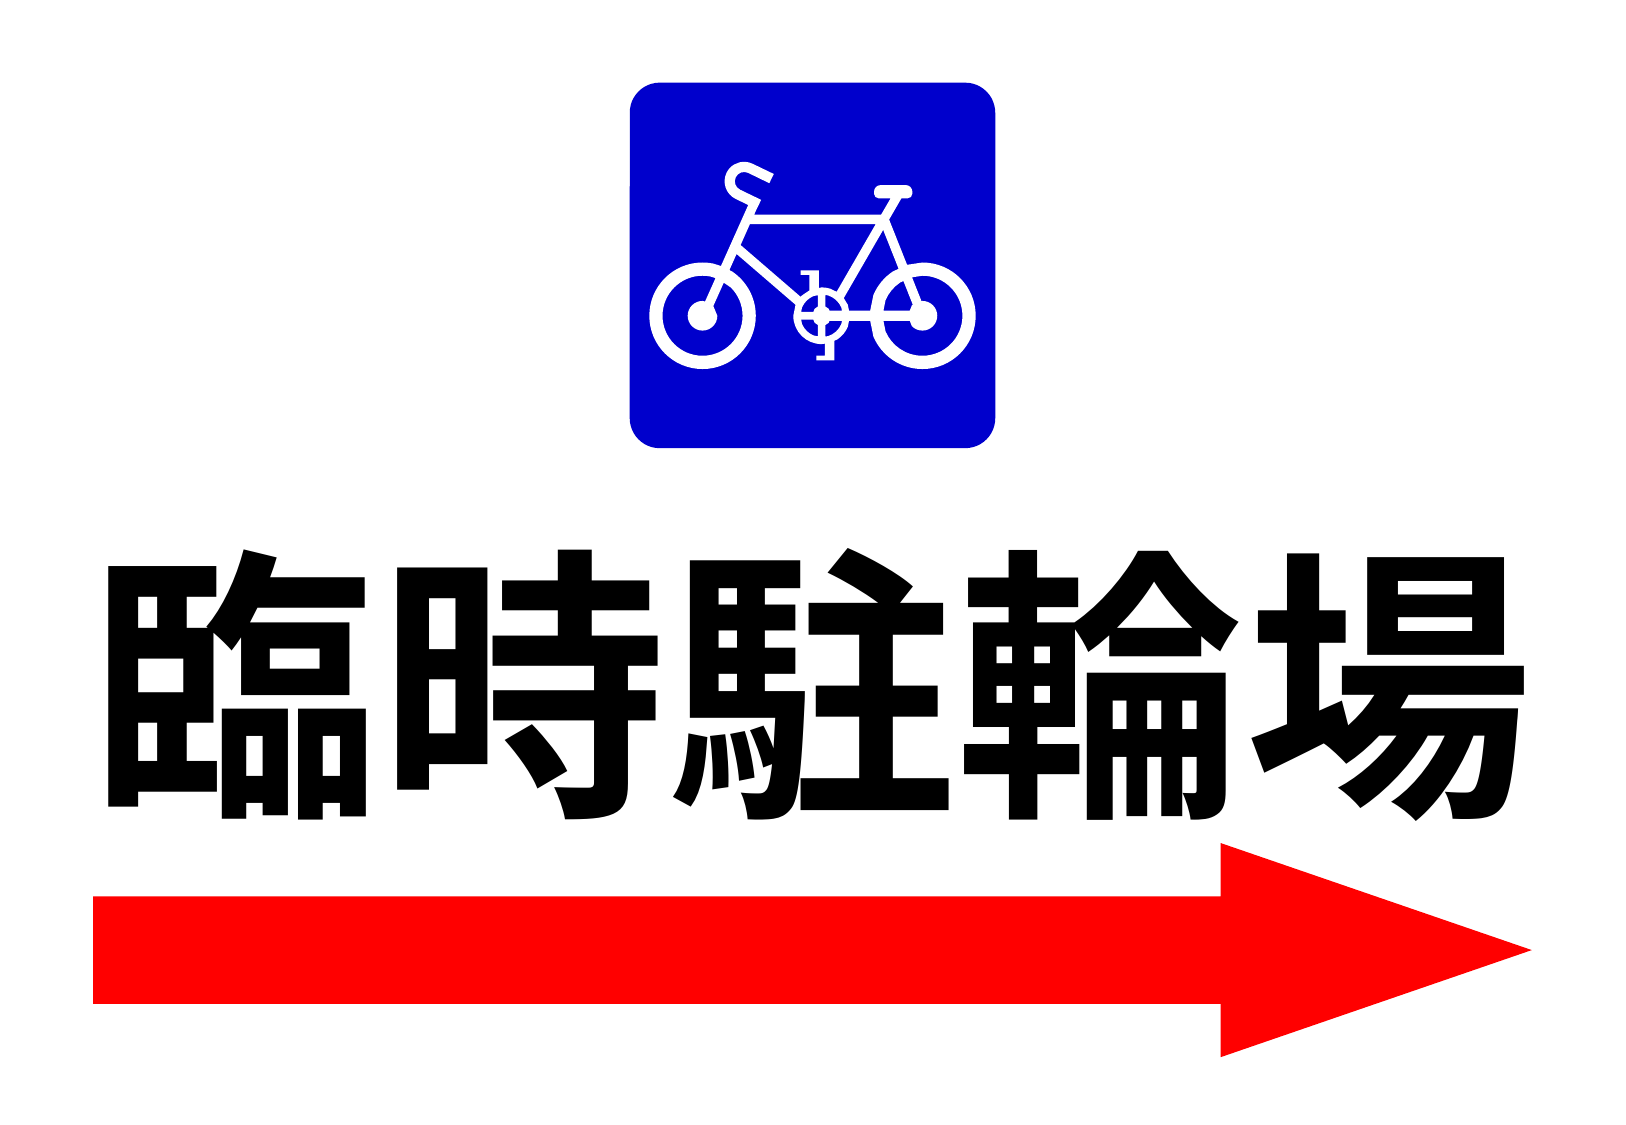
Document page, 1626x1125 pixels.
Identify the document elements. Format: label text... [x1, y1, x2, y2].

text_box 臨時駐輪場 [0, 499, 1625, 860]
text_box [629, 82, 996, 449]
text_box [91, 841, 1534, 1060]
